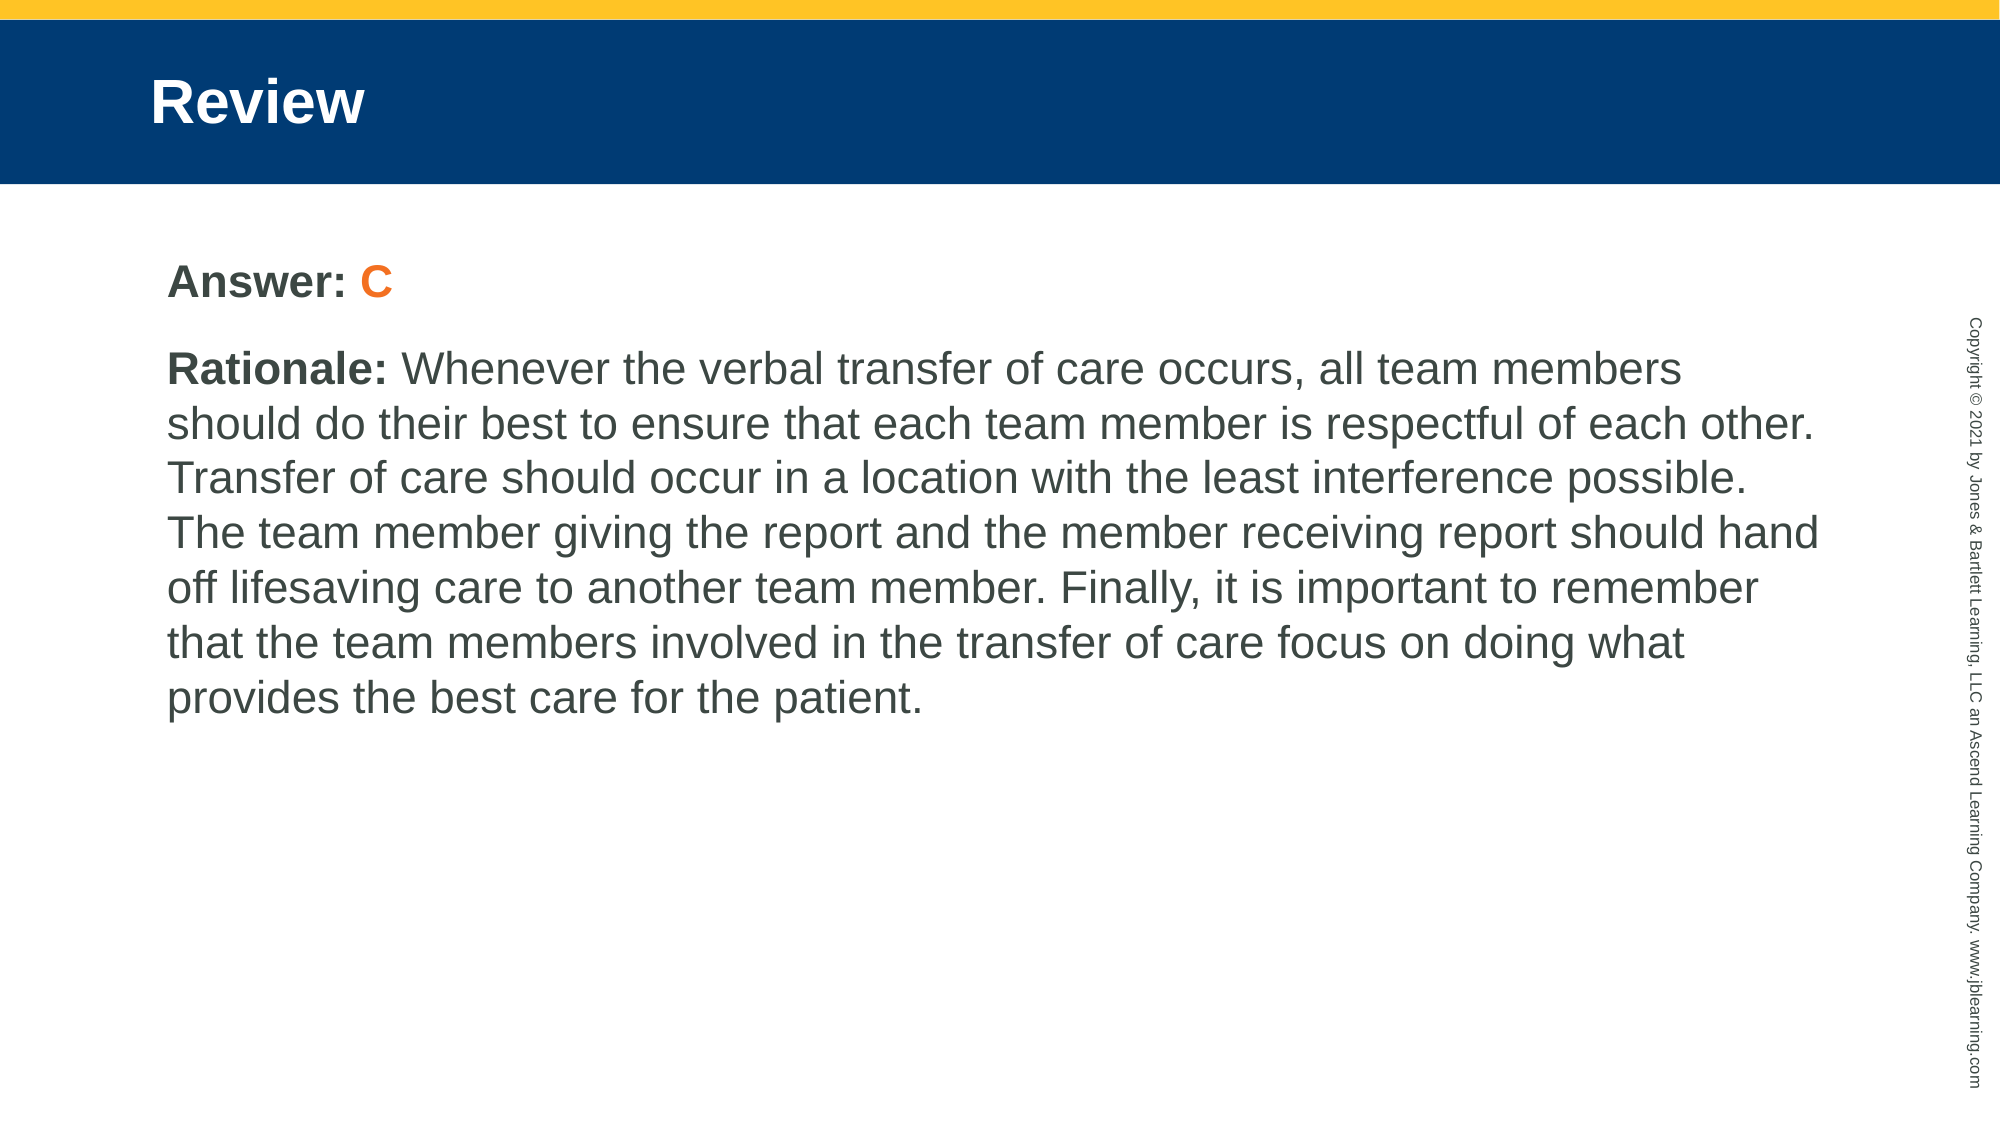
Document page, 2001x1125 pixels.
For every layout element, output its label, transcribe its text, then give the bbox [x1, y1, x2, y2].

list Answer: C Rationale: Whenever the verbal transfer of care occurs, all team members should do their best to ensure that each team member is respectful of each other. Transfer of care should occur in a location with the least interference possible. The team member giving the report and the member receiving report should hand off lifesaving care to another team member. Finally, it is important to remember that the team members involved in the transfer of care focus on doing what provides the best care for the patient. [151, 244, 1840, 1016]
title Review [0, 19, 2000, 185]
